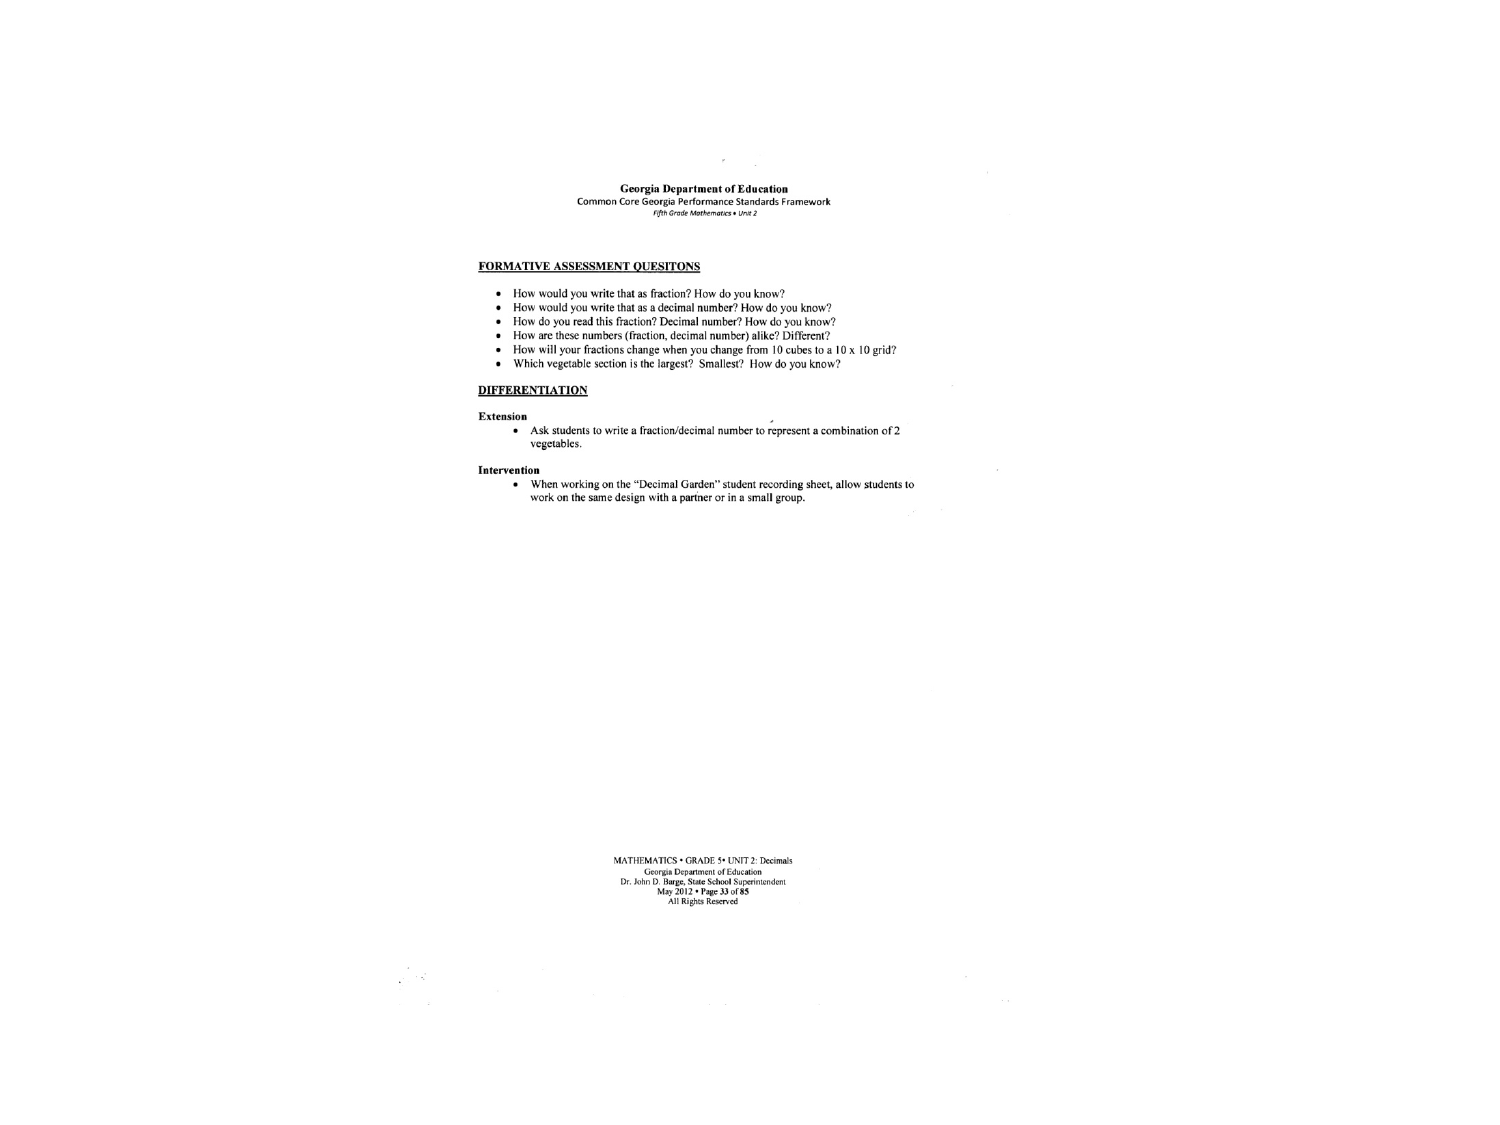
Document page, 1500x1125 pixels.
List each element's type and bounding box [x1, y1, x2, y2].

list [399, 151, 1020, 1006]
